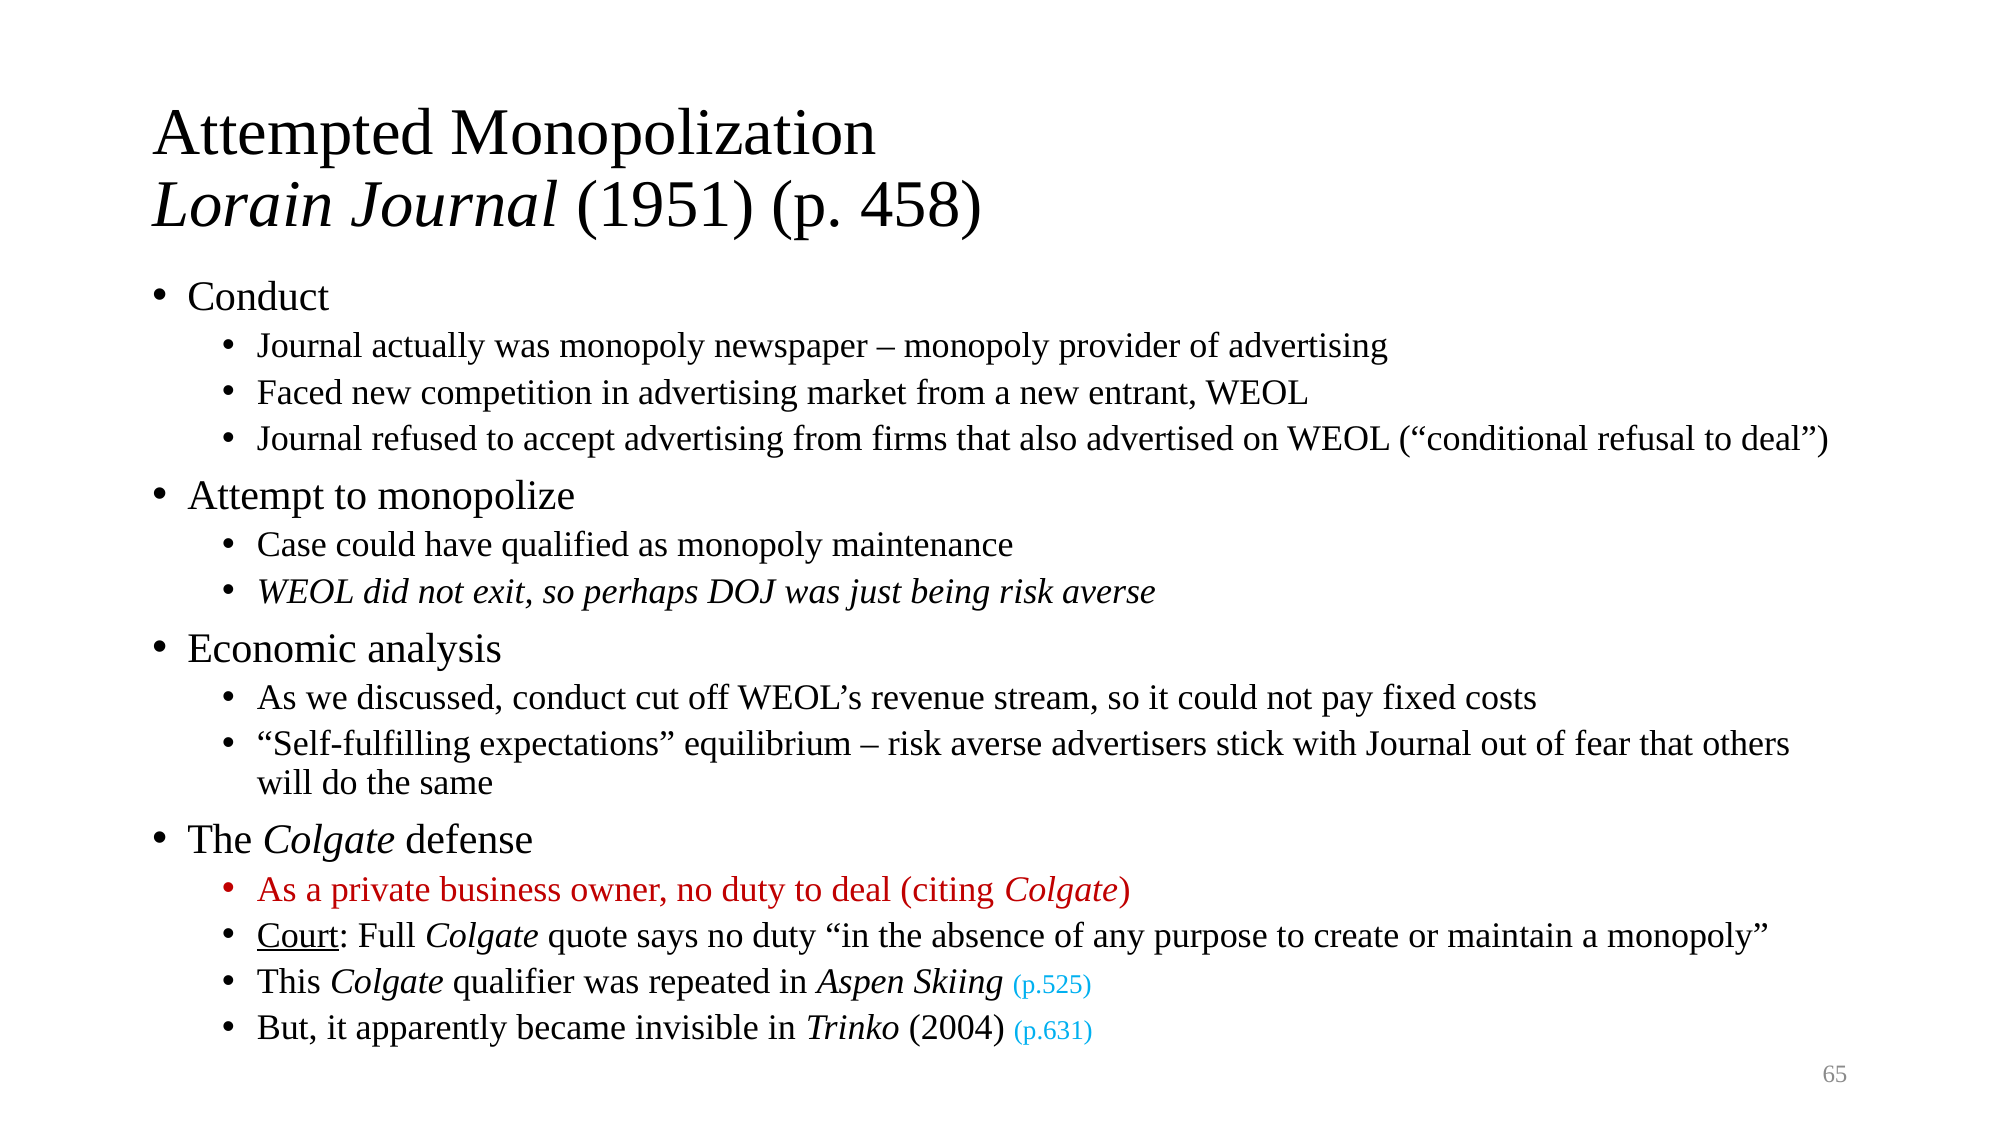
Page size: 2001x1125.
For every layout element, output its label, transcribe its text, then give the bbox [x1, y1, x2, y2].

title Attempted Monopolization Lorain Journal (1951) (p. 458) [137, 59, 1863, 266]
slide_number 65 [1412, 1042, 1863, 1103]
list Conduct Journal actually was monopoly newspaper – monopoly provider of advertising Faced new competition in advertising market from a new entrant, WEOL Journal refused to accept advertising from firms that also advertised on WEOL (“conditional refusal to deal”) Attempt to monopolize Case could have qualified as monopoly maintenance WEOL did not exit, so perhaps DOJ was just being risk averse Economic analysis As we discussed, conduct cut off WEOL’s revenue stream, so it could not pay fixed costs “Self-fulfilling expectations” equilibrium – risk averse advertisers stick with Journal out of fear that others will do the same The Colgate defense As a private business owner, no duty to deal (citing Colgate) Court: Full Colgate quote says no duty “in the absence of any purpose to create or maintain a monopoly” This Colgate qualifier was repeated in Aspen Skiing (p.525) But, it apparently became invisible in Trinko (2004) (p.631) [137, 266, 1863, 1093]
